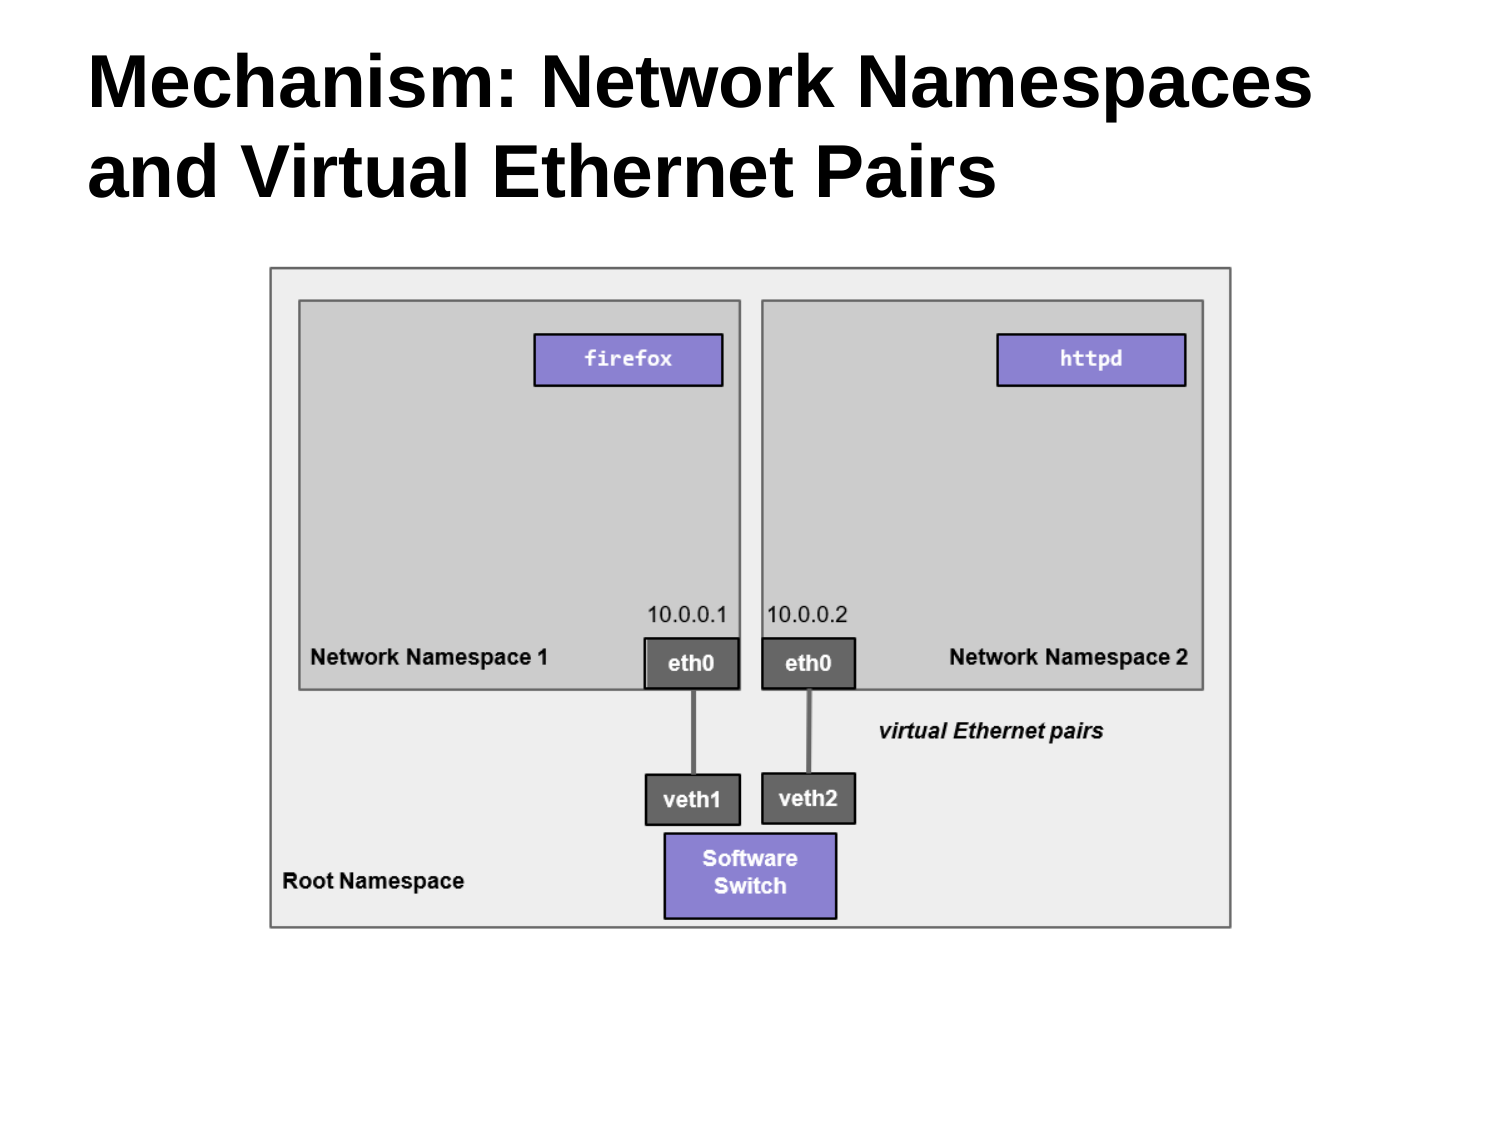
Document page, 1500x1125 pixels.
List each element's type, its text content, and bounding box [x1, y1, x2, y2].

title Mechanism: Network Namespaces and Virtual Ethernet Pairs [86, 32, 1413, 217]
picture [262, 262, 1238, 936]
